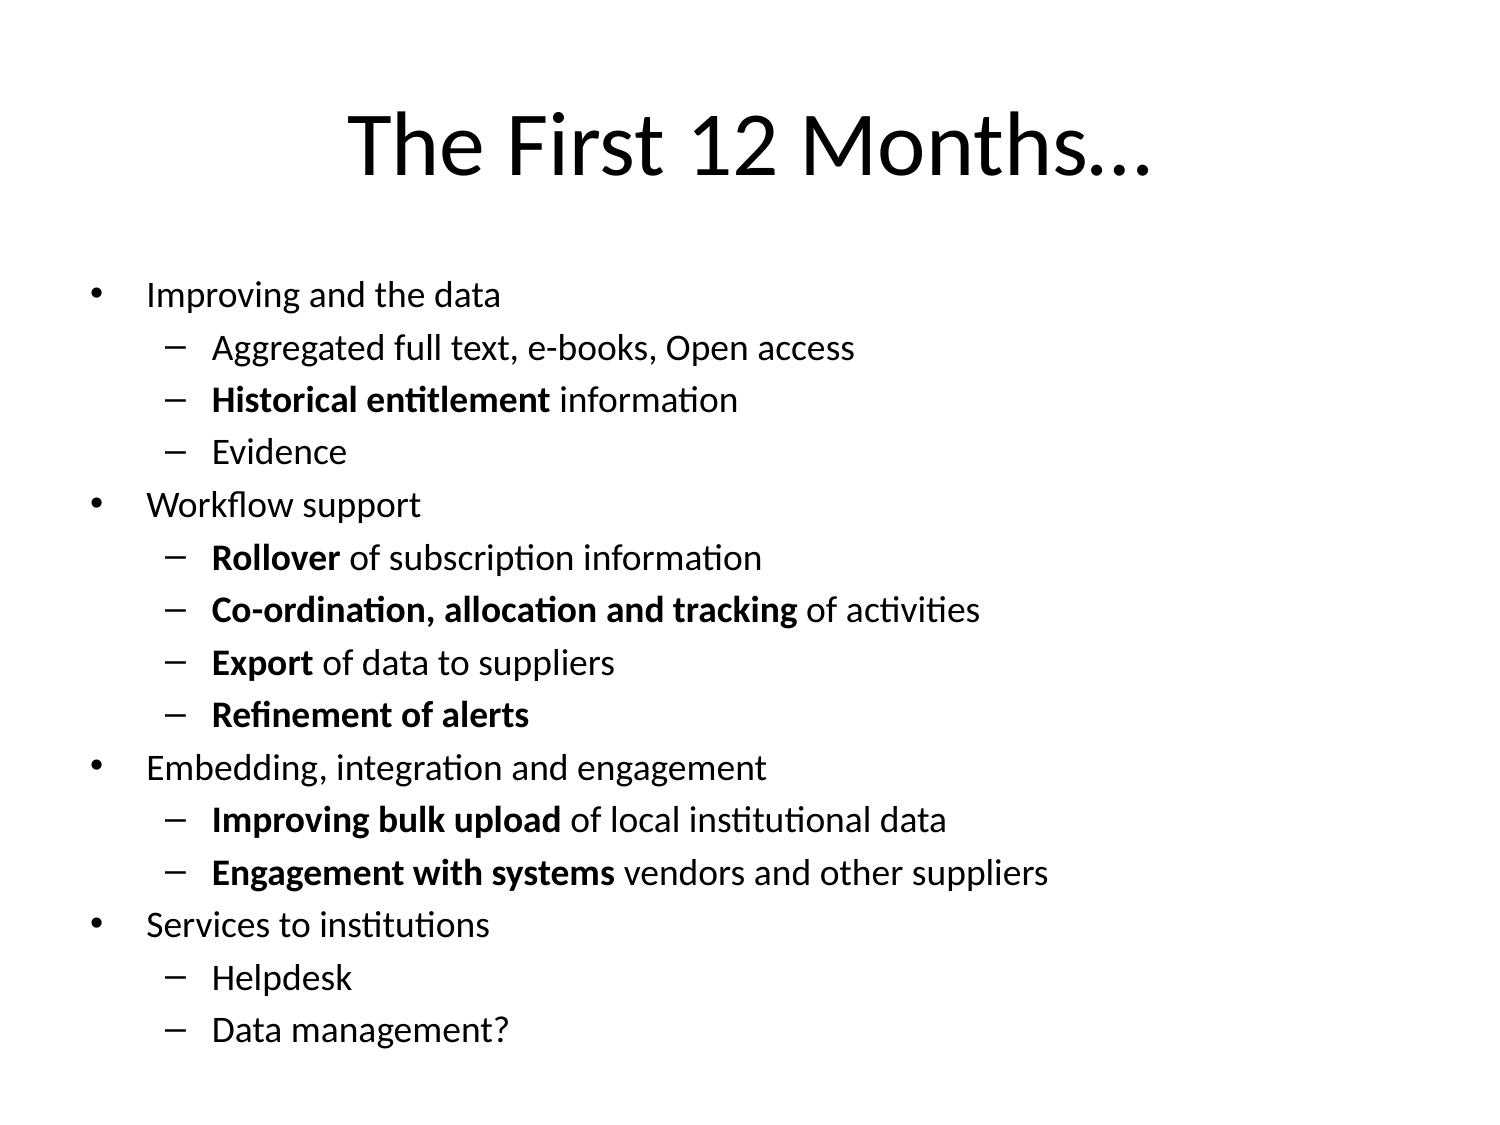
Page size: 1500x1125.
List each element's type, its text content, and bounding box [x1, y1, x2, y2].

list Improving and the data Aggregated full text, e-books, Open access Historical entitlement information Evidence Workflow support Rollover of subscription information Co-ordination, allocation and tracking of activities Export of data to suppliers Refinement of alerts Embedding, integration and engagement Improving bulk upload of local institutional data Engagement with systems vendors and other suppliers Services to institutions Helpdesk Data management? [75, 262, 1425, 1005]
title The First 12 Months… [75, 45, 1425, 233]
